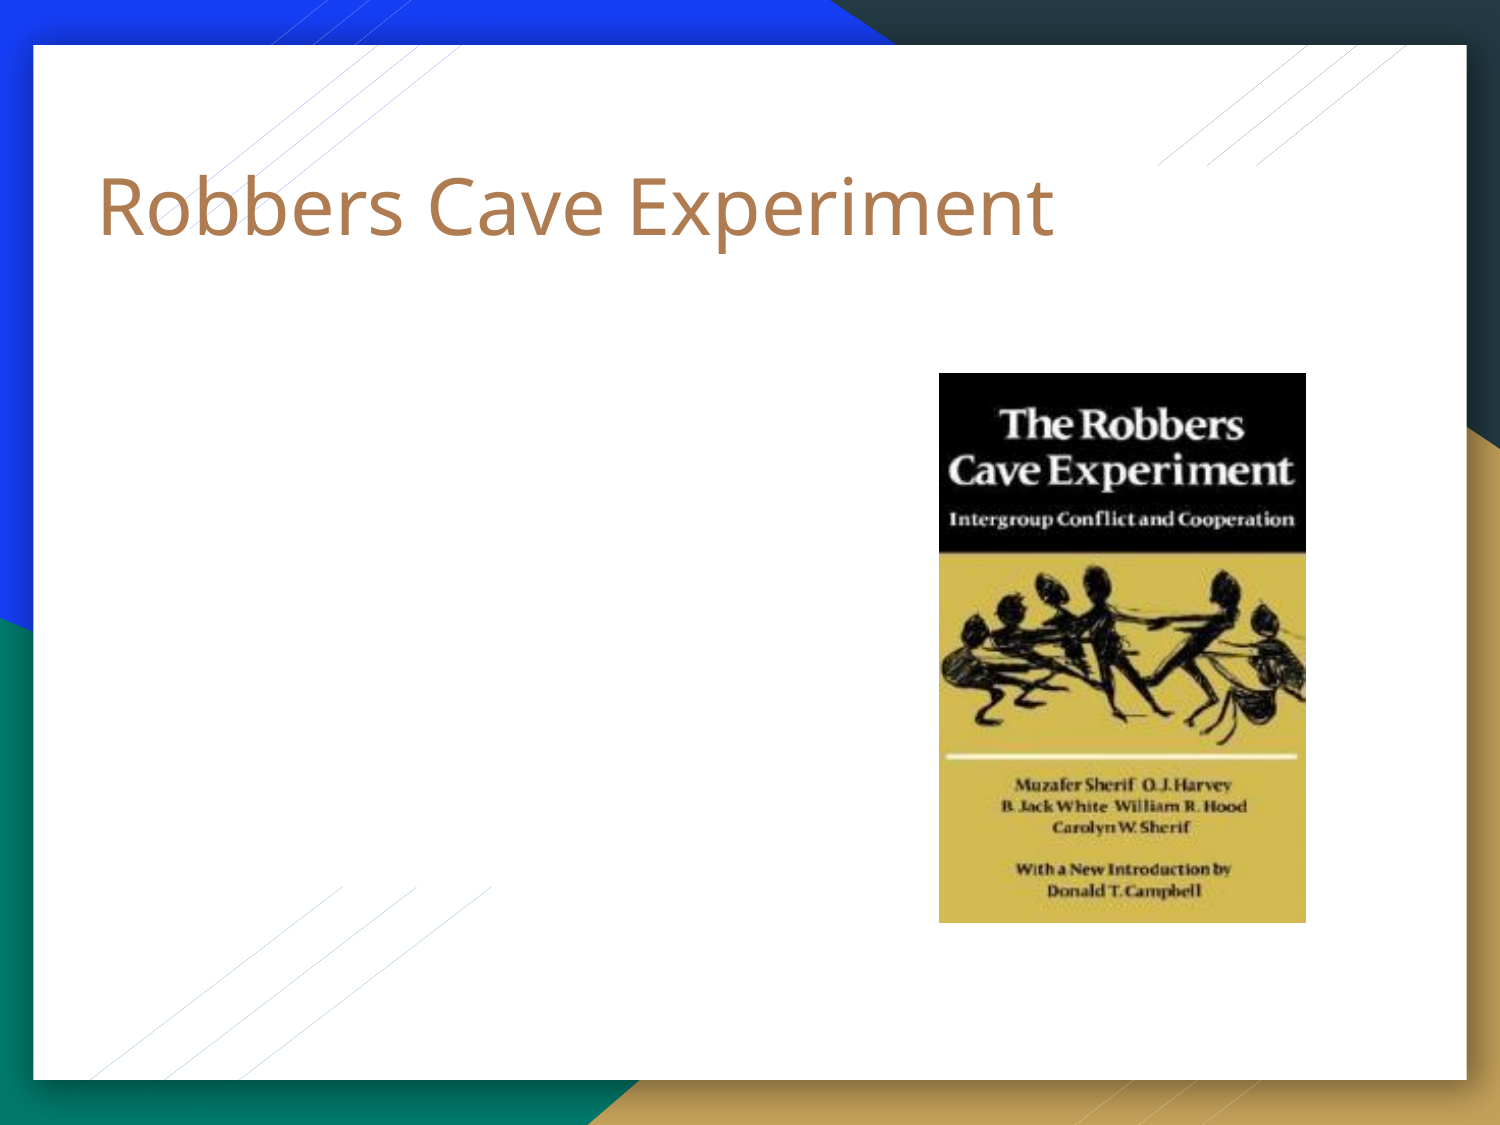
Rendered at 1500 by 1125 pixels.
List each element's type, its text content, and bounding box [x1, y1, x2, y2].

picture [938, 373, 1306, 923]
title Robbers Cave Experiment [88, 149, 1152, 527]
